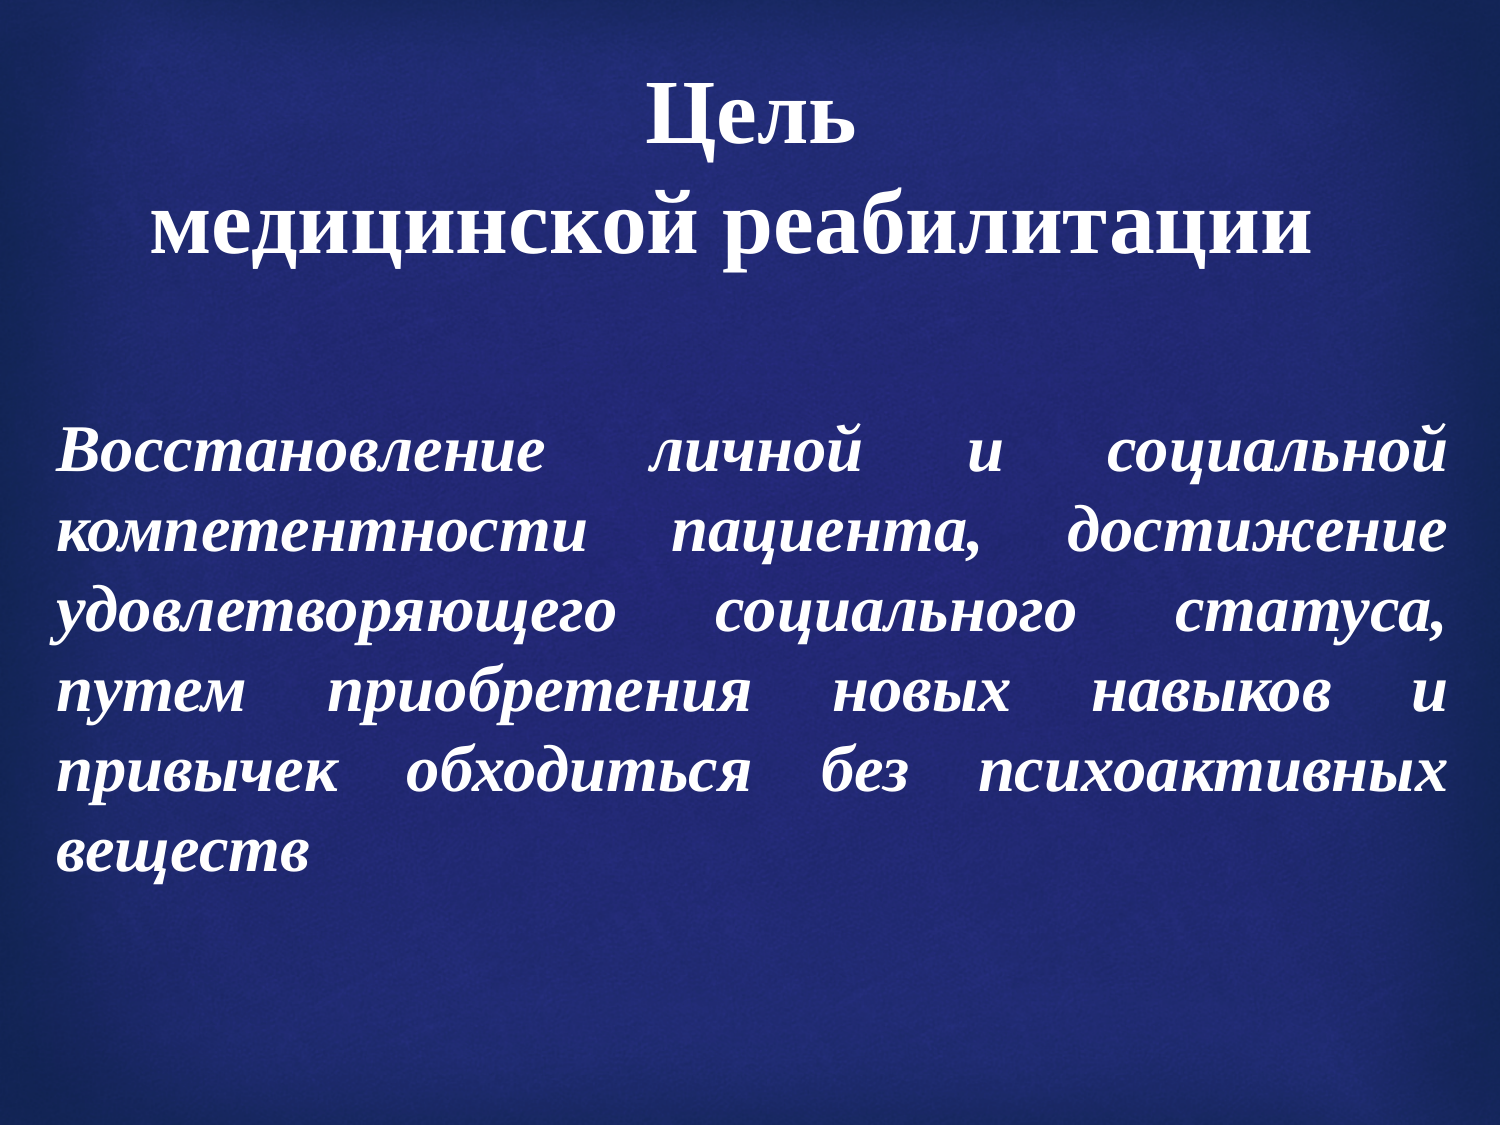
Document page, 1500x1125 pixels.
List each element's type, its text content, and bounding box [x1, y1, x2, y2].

list Восстановление личной и социальной компетентности пациента, достижение удовлетворяющего социального статуса, путем приобретения новых навыков и привычек обходиться без психоактивных веществ [41, 397, 1465, 1059]
title Цель медицинской реабилитации [0, 137, 1459, 279]
